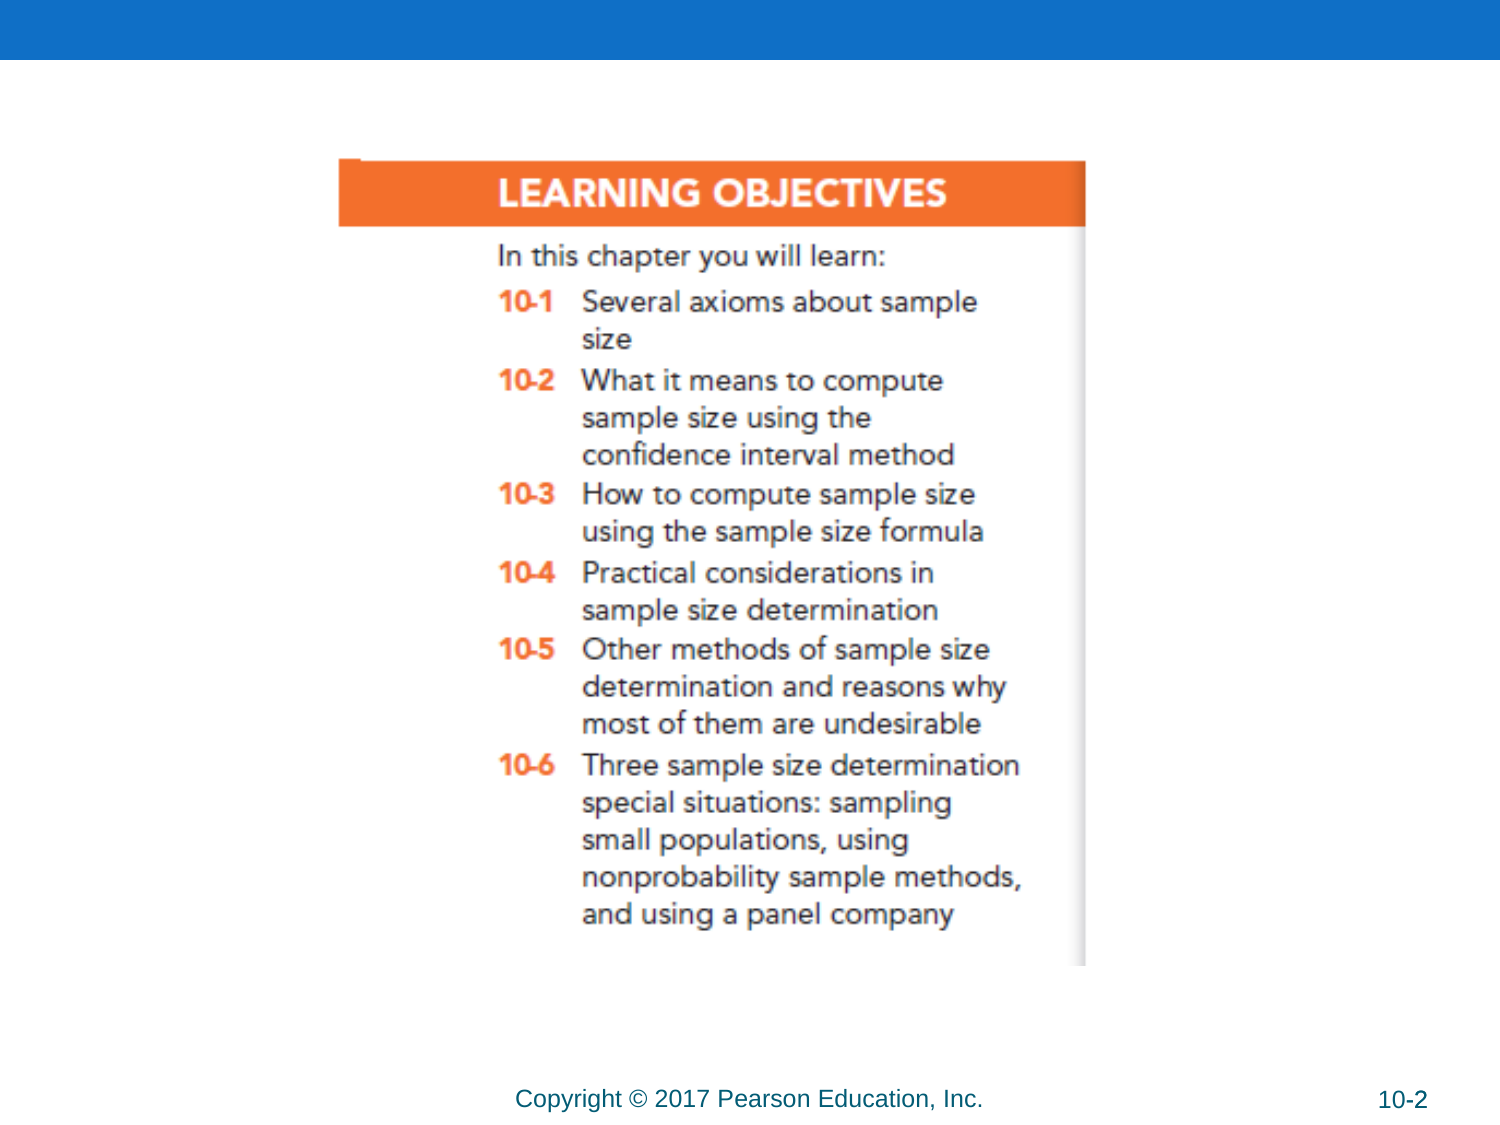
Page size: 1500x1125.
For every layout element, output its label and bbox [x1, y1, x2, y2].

picture [321, 155, 1109, 966]
picture [641, 1100, 647, 1107]
